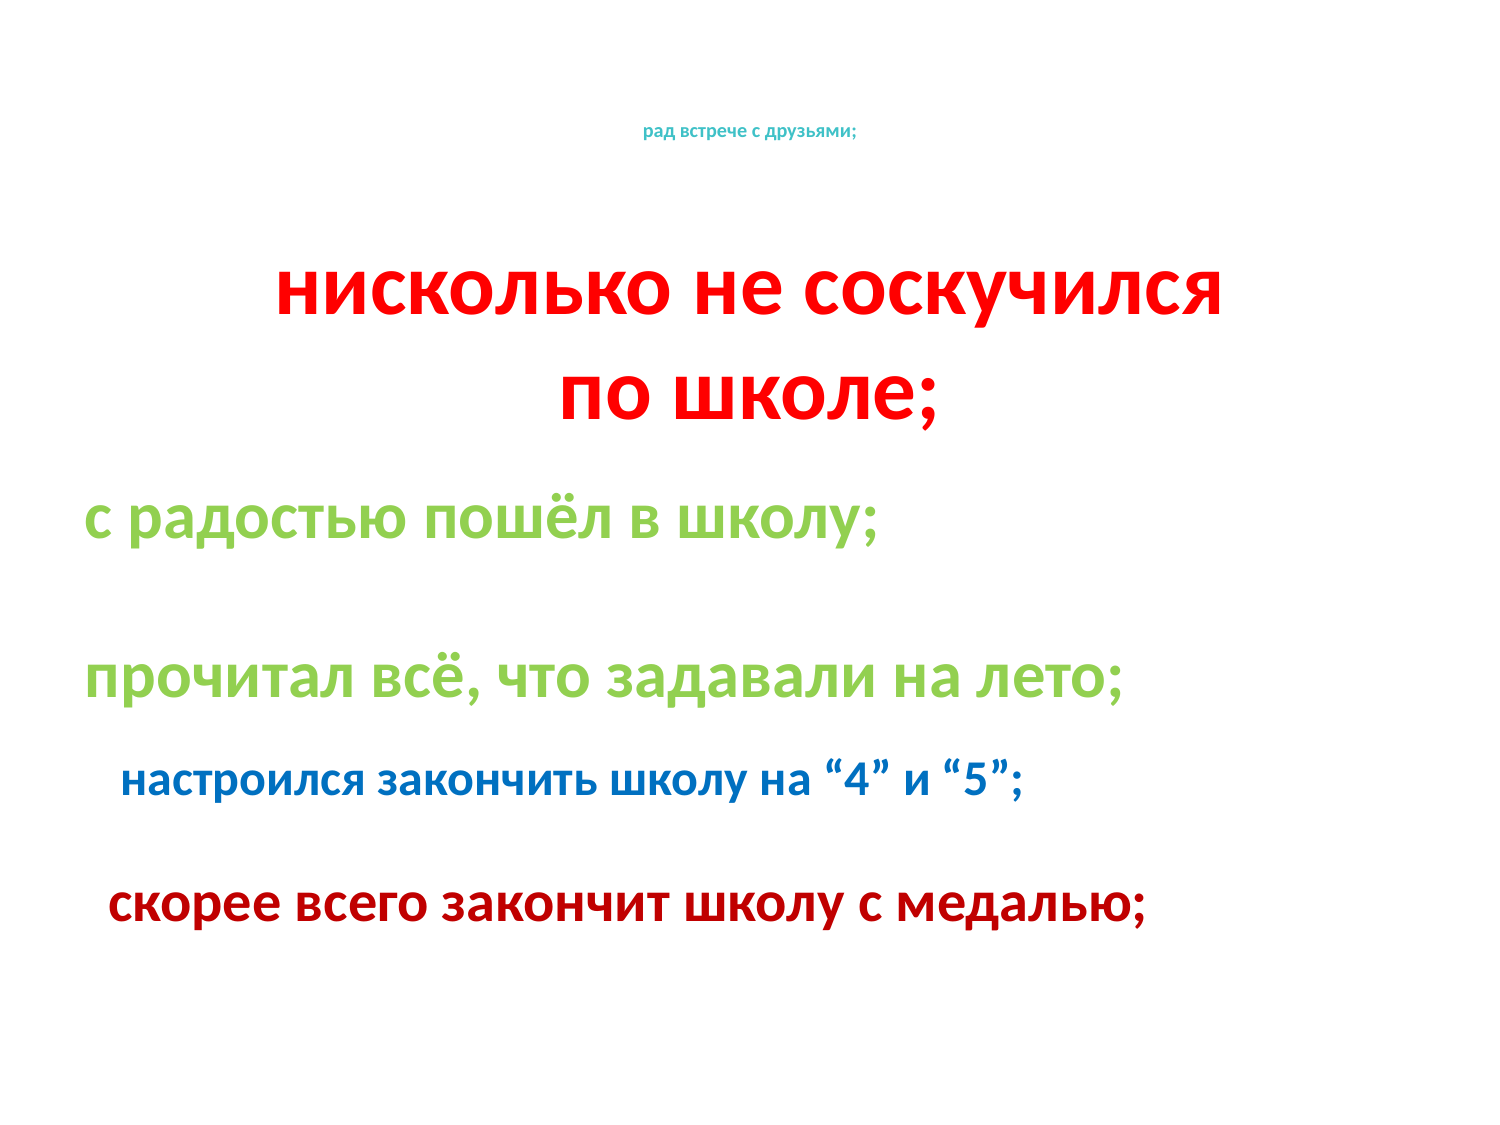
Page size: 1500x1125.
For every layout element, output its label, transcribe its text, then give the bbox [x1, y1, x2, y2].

text_box настроился закончить школу на “4” и “5”; [105, 738, 1320, 813]
title рад встрече с друзьями; [112, 42, 1388, 209]
text_box с радостью пошёл в школу; прочитал всё, что задавали на лето; [70, 463, 1407, 799]
subtitle нисколько не соскучился по школе; [225, 219, 1275, 446]
text_box скорее всего закончит школу с медалью; [93, 855, 1458, 941]
